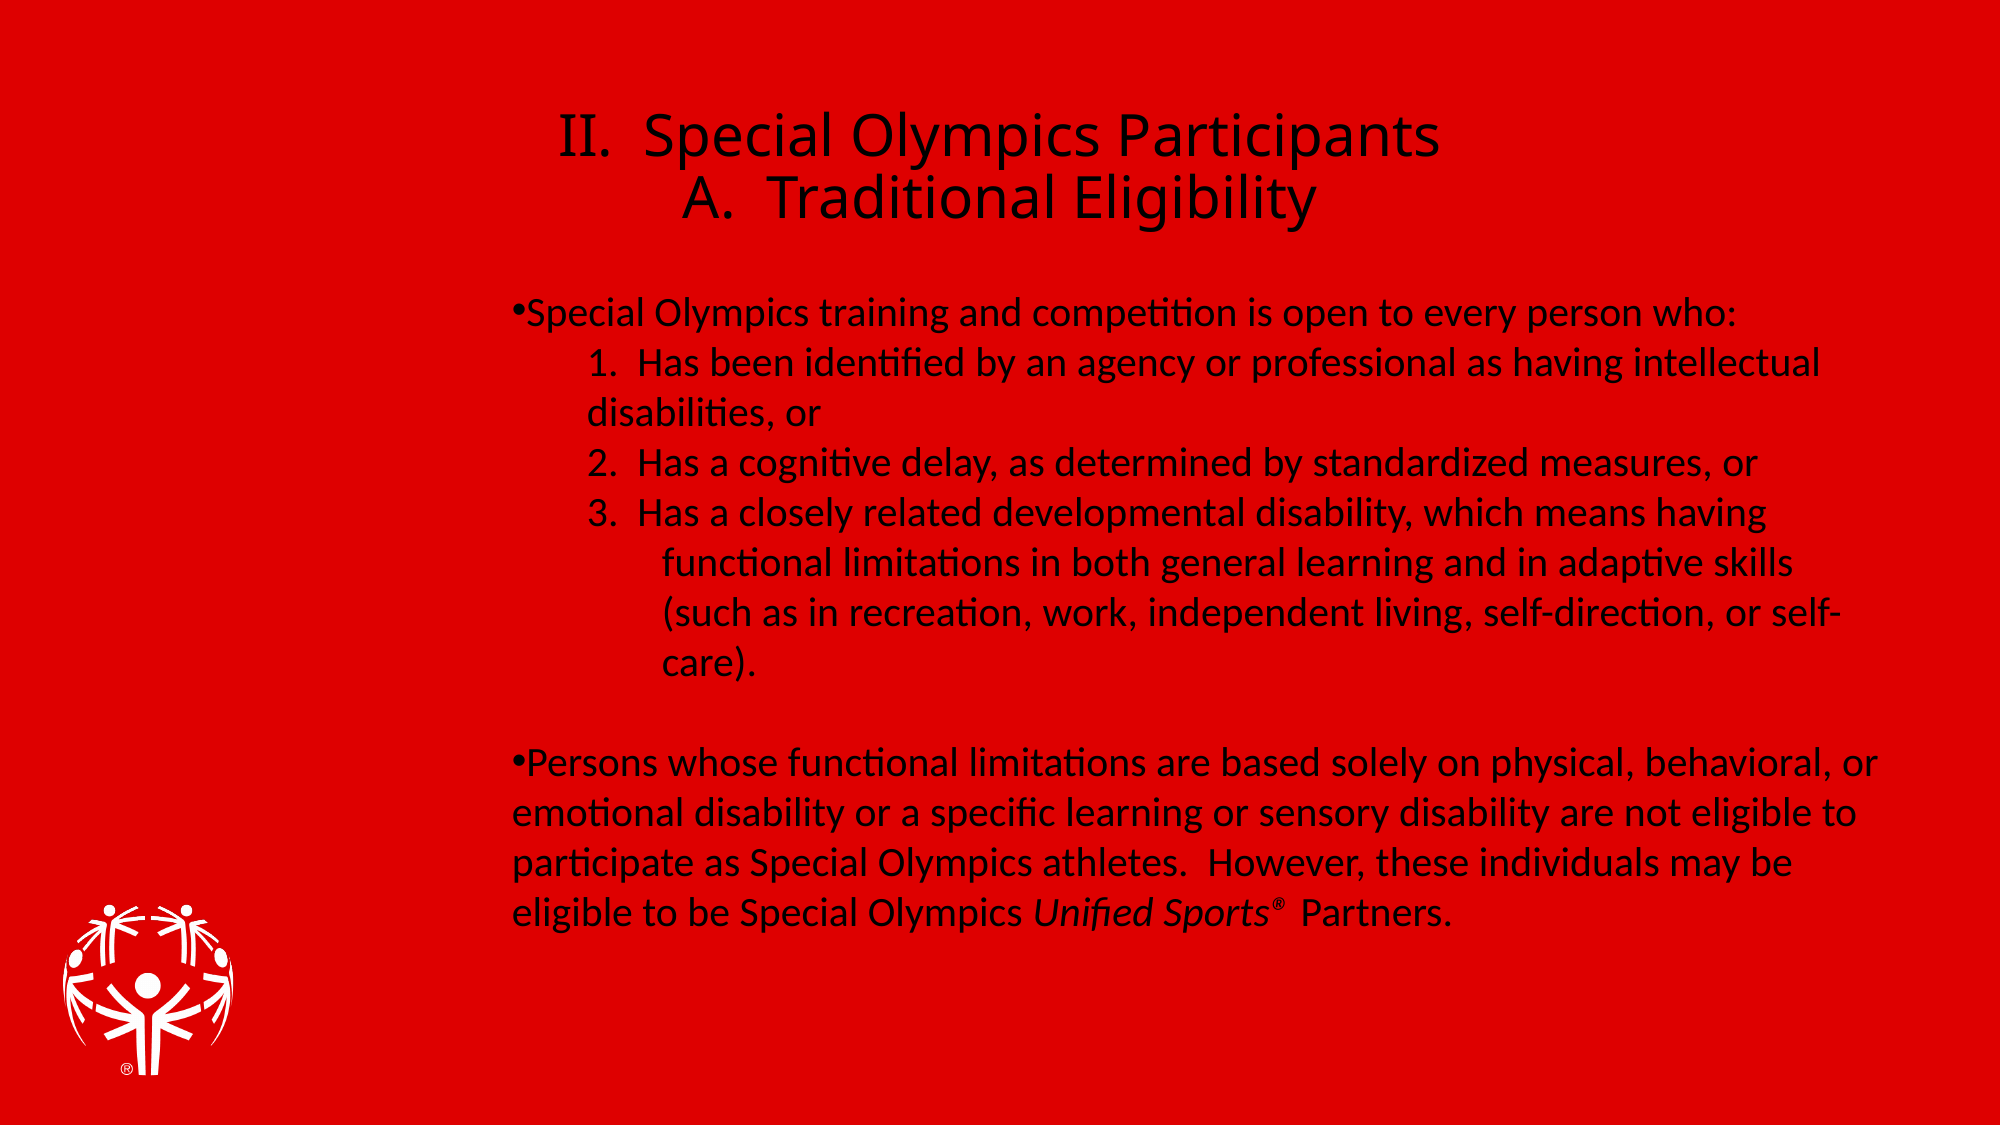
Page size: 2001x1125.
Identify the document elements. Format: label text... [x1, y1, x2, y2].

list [0, 881, 287, 1098]
title II. Special Olympics Participants A. Traditional Eligibility [137, 59, 1863, 278]
text_box Special Olympics training and competition is open to every person who: 1. Has been identified by an agency or professional as having intellectual disabilities, or 2. Has a cognitive delay, as determined by standardized measures, or 3. Has a closely related developmental disability, which means having functional limitations in both general learning and in adaptive skills (such as in recreation, work, independent living, self-direction, or self-care). Persons whose functional limitations are based solely on physical, behavioral, or emotional disability or a specific learning or sensory disability are not eligible to participate as Special Olympics athletes. However, these individuals may be eligible to be Special Olympics Unified Sports® Partners. [497, 277, 1904, 943]
